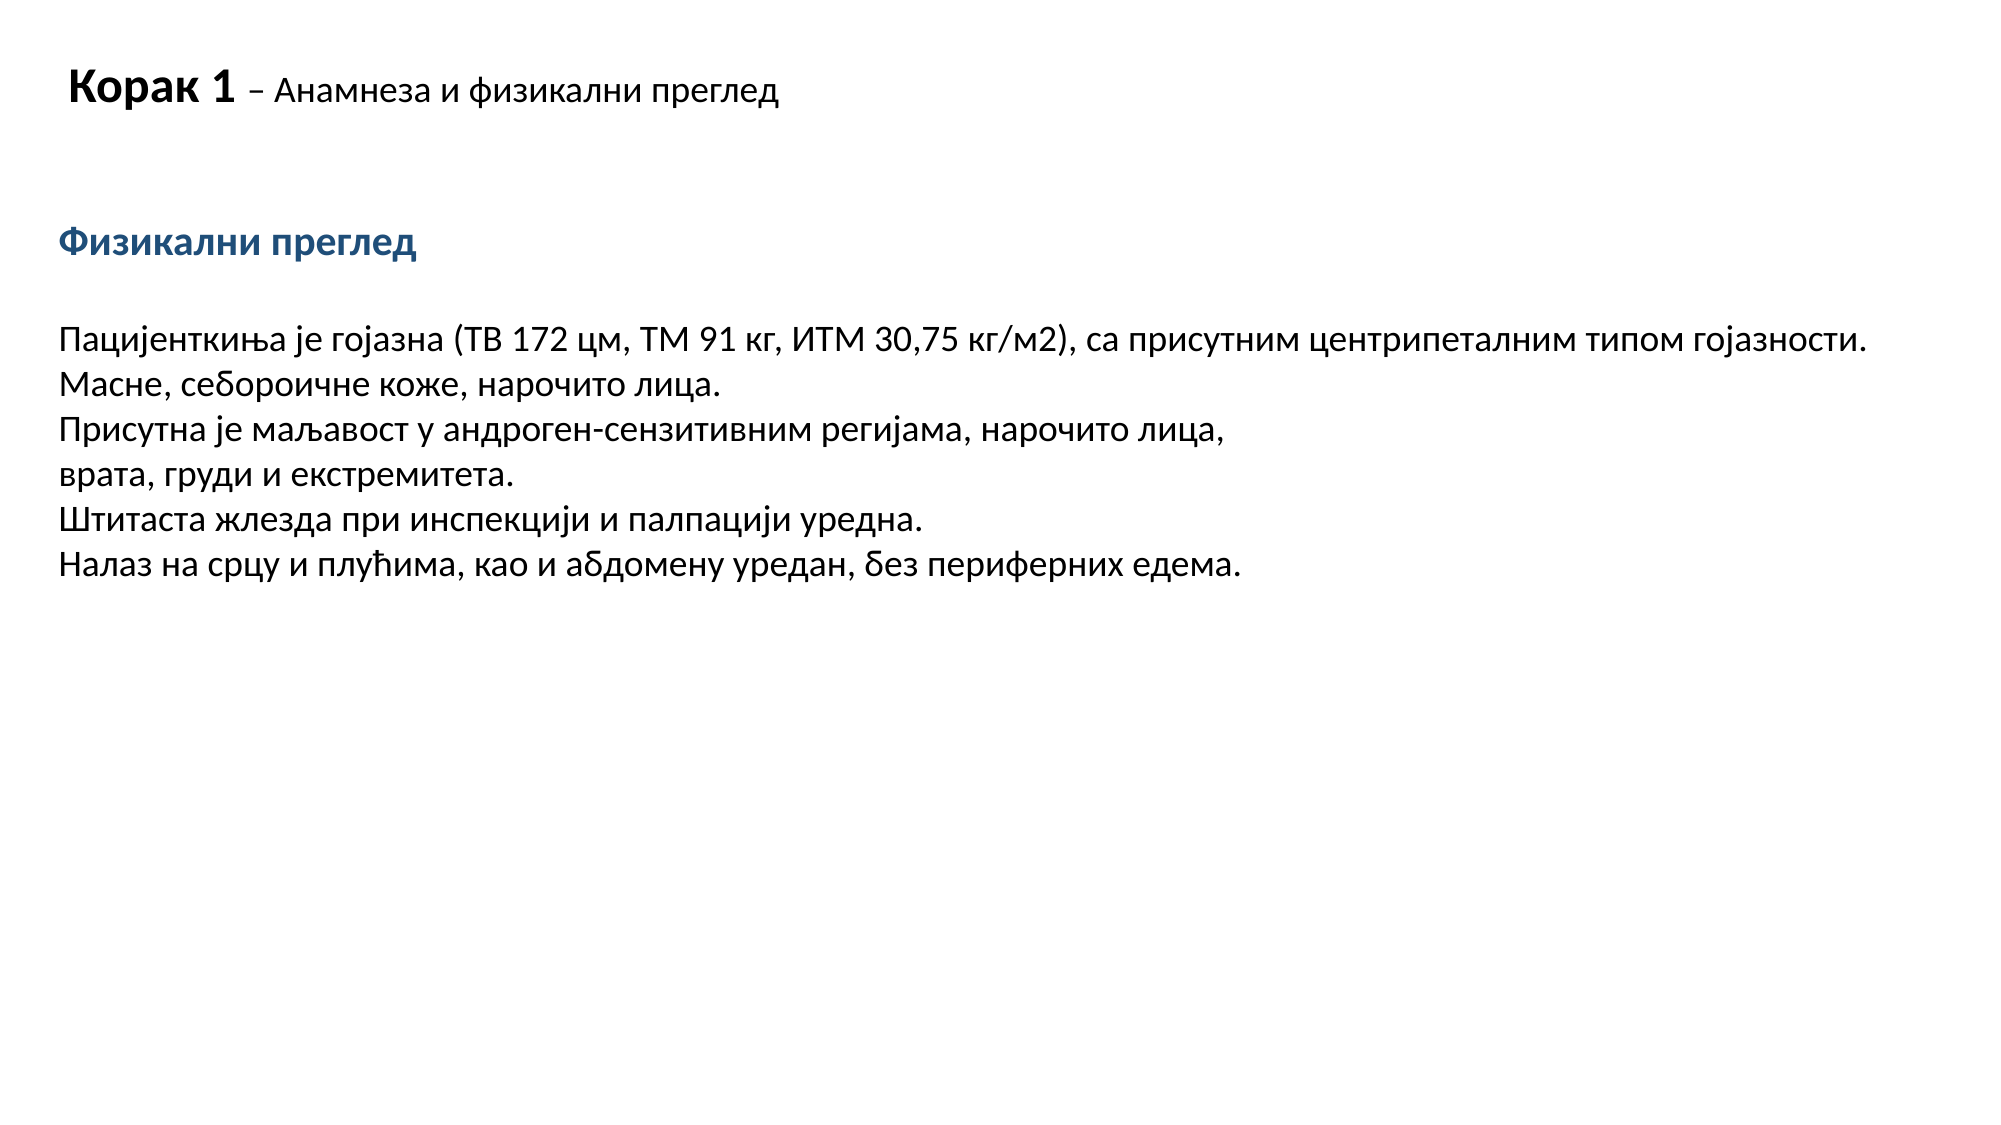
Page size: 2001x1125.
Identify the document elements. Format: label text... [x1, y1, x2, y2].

text_box Физикални преглед Пацијенткиња је гојазна (ТВ 172 цм, ТМ 91 кг, ИТМ 30,75 кг/м2), са присутним центрипеталним типом гојазности. Масне, себороичне коже, нарочито лица. Присутна је маљавост у андроген-сензитивним регијама, нарочито лица, врата, груди и екстремитета. Штитаста жлезда при инспекцији и палпацији уредна. Налаз на срцу и плућима, као и абдомену уредан, без периферних едема. [43, 206, 1885, 682]
text_box Корак 1 – Анамнеза и физикални преглед [53, 45, 795, 121]
